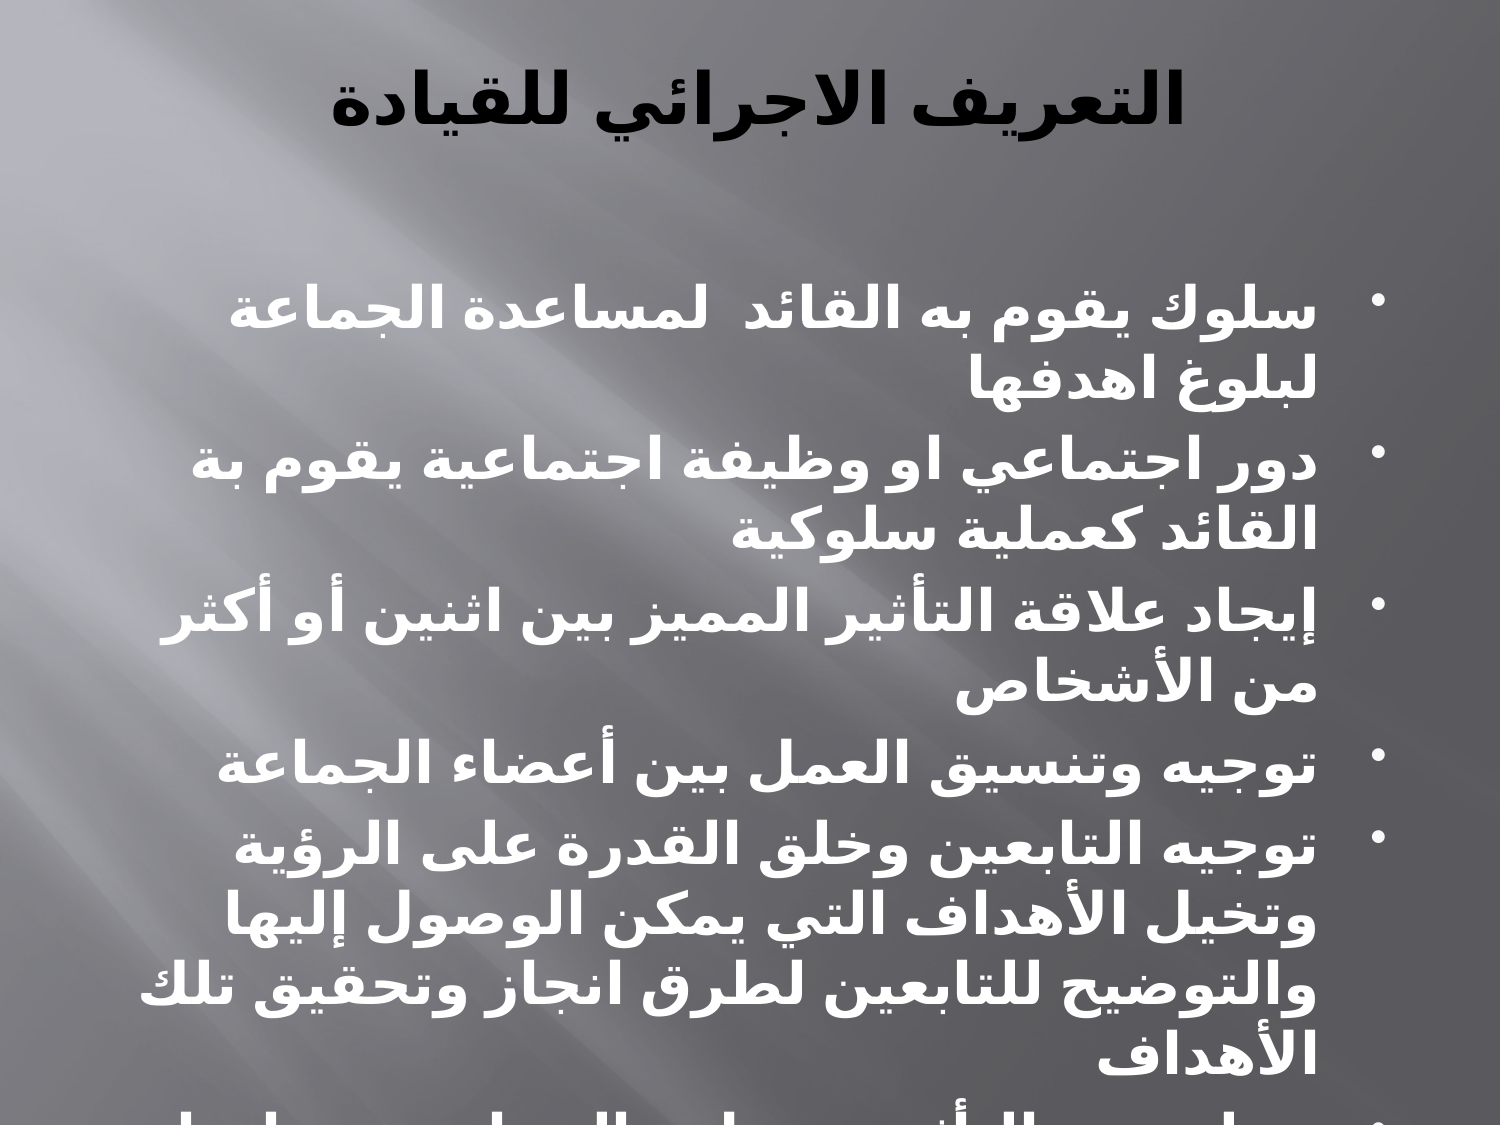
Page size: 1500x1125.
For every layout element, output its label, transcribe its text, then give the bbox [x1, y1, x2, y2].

title التعريف الاجرائي للقيادة [75, 45, 1425, 233]
list سلوك يقوم به القائد لمساعدة الجماعة لبلوغ اهدفها دور اجتماعي او وظيفة اجتماعية يقوم بة القائد كعملية سلوكية إيجاد علاقة التأثير المميز بين اثنين أو أكثر من الأشخاص توجيه وتنسيق العمل بين أعضاء الجماعة توجيه التابعين وخلق القدرة على الرؤية وتخيل الأهداف التي يمكن الوصول إليها والتوضيح للتابعين لطرق انجاز وتحقيق تلك الأهداف عملية من التأثير وتنظيم الجماعة نحو انجاز أهدافها [75, 262, 1425, 1035]
